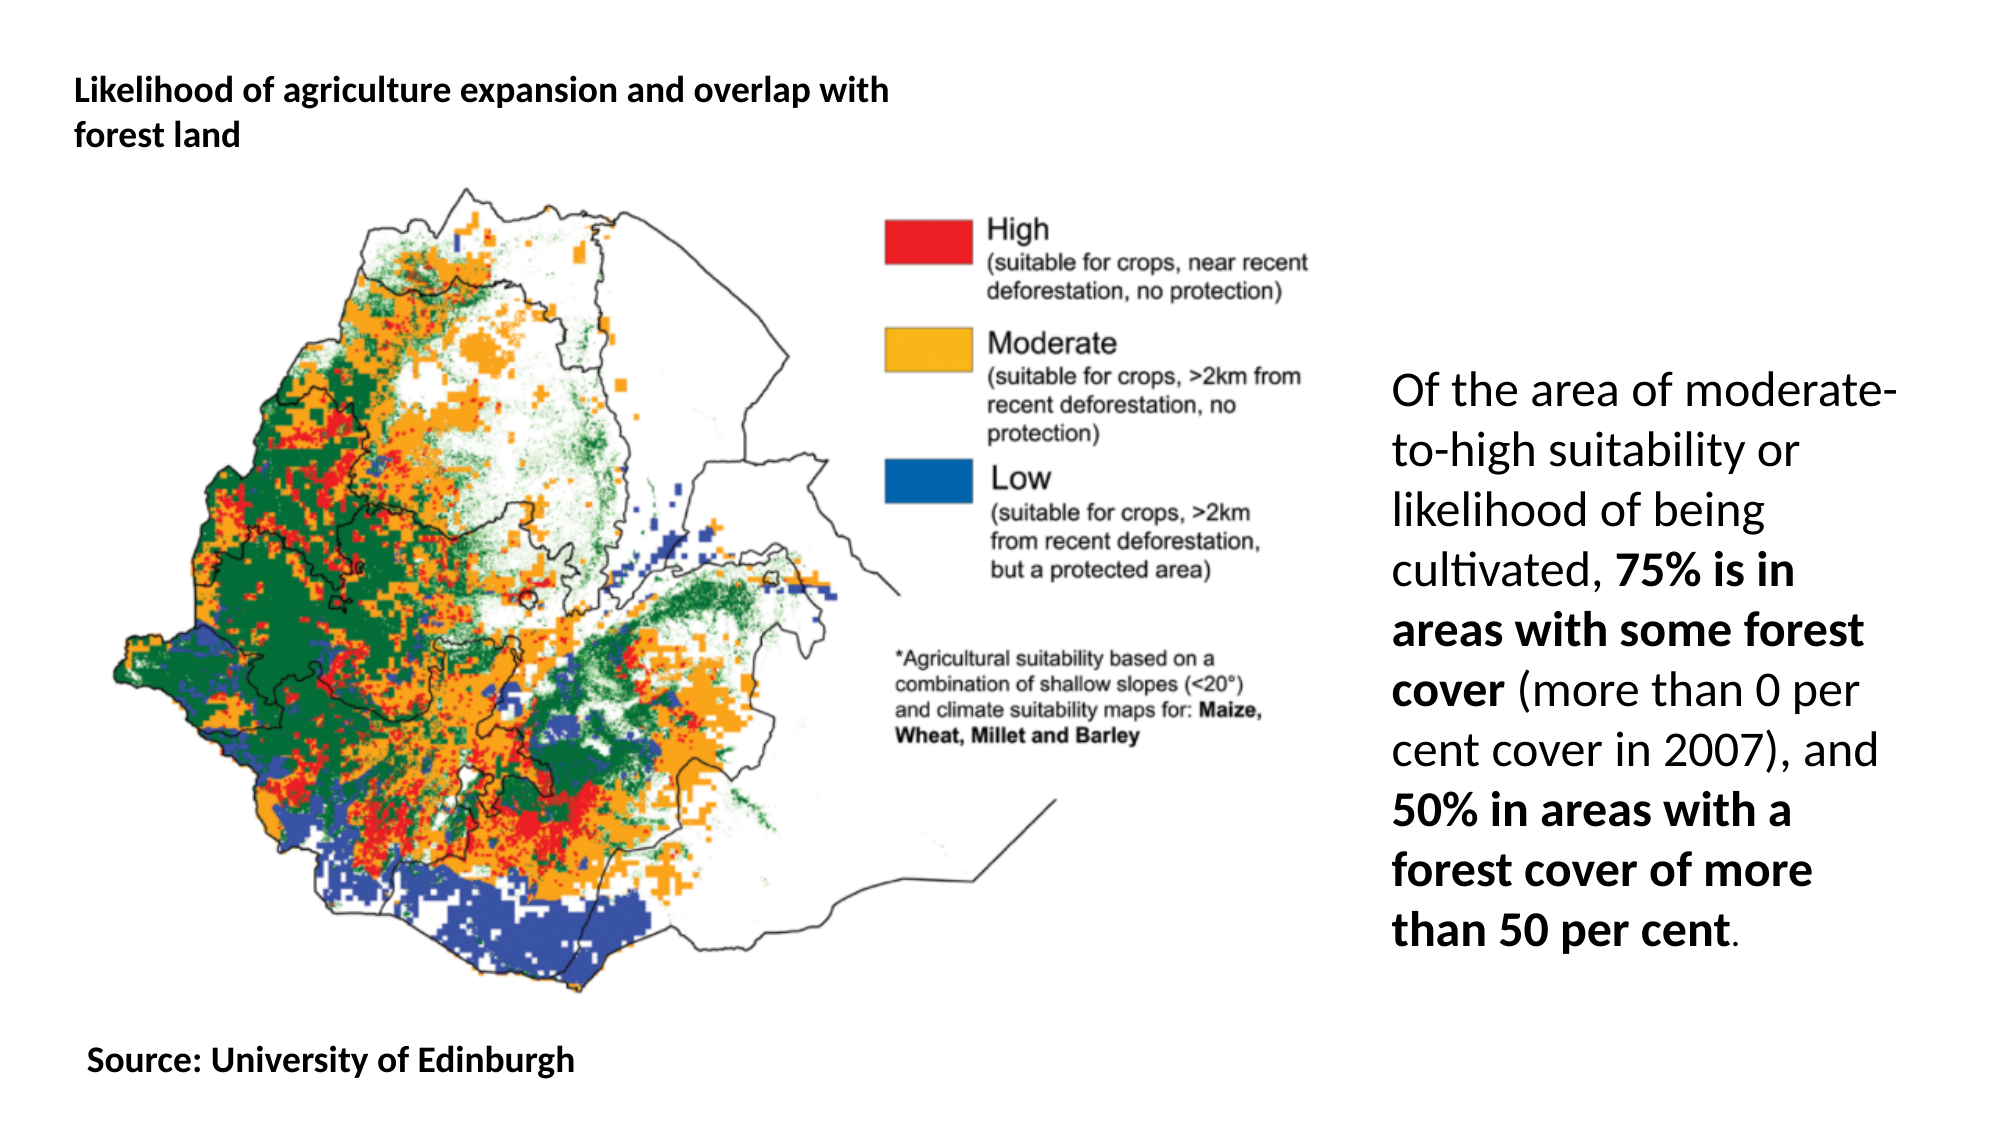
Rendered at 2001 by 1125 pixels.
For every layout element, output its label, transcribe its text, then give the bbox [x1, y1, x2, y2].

text_box Source: University of Edinburgh [72, 1027, 698, 1088]
text_box Likelihood of agriculture expansion and overlap with forest land [59, 57, 907, 163]
picture [40, 173, 1377, 1018]
text_box Of the area of moderate-to-high suitability or likelihood of being cultivated, 75% is in areas with some forest cover (more than 0 per cent cover in 2007), and 50% in areas with a forest cover of more than 50 per cent. [1377, 349, 1923, 1010]
